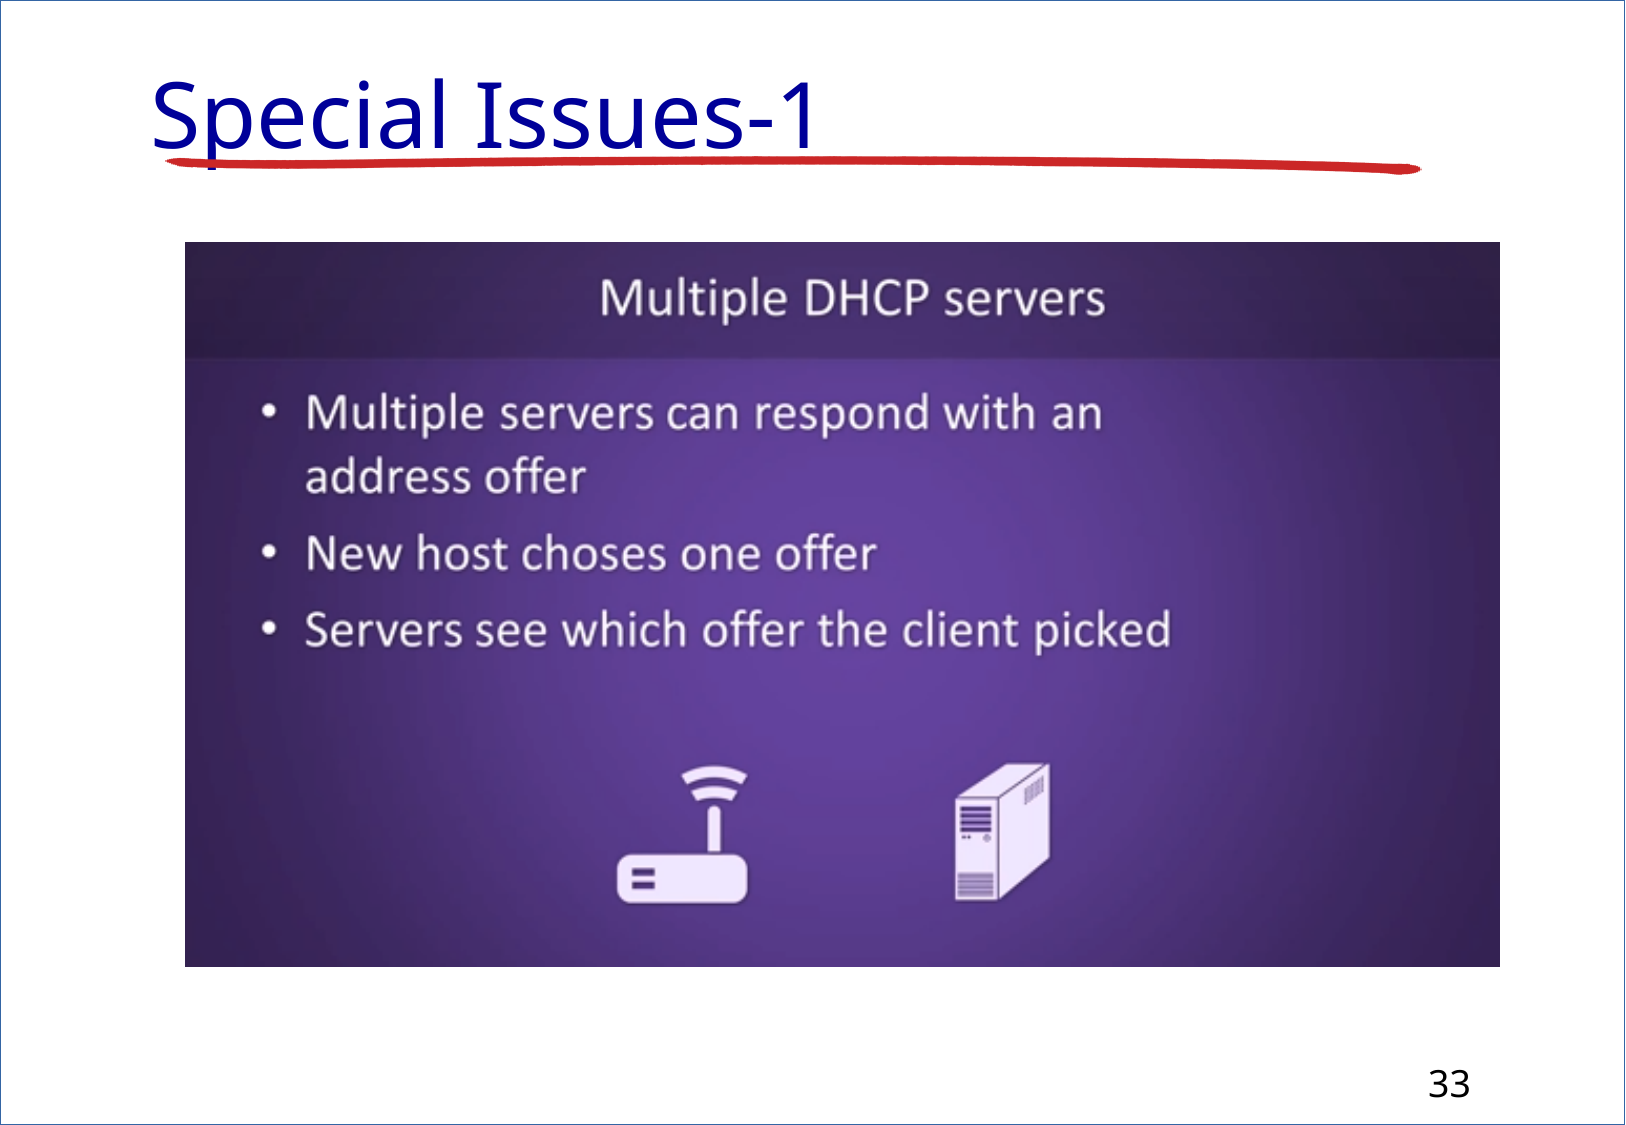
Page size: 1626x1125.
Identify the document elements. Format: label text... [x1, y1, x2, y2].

picture [185, 241, 1500, 967]
picture [160, 151, 1436, 180]
title Special Issues-1 [149, 37, 1478, 188]
text_box 33 [1428, 1060, 1540, 1106]
text_box [0, 0, 1625, 1125]
